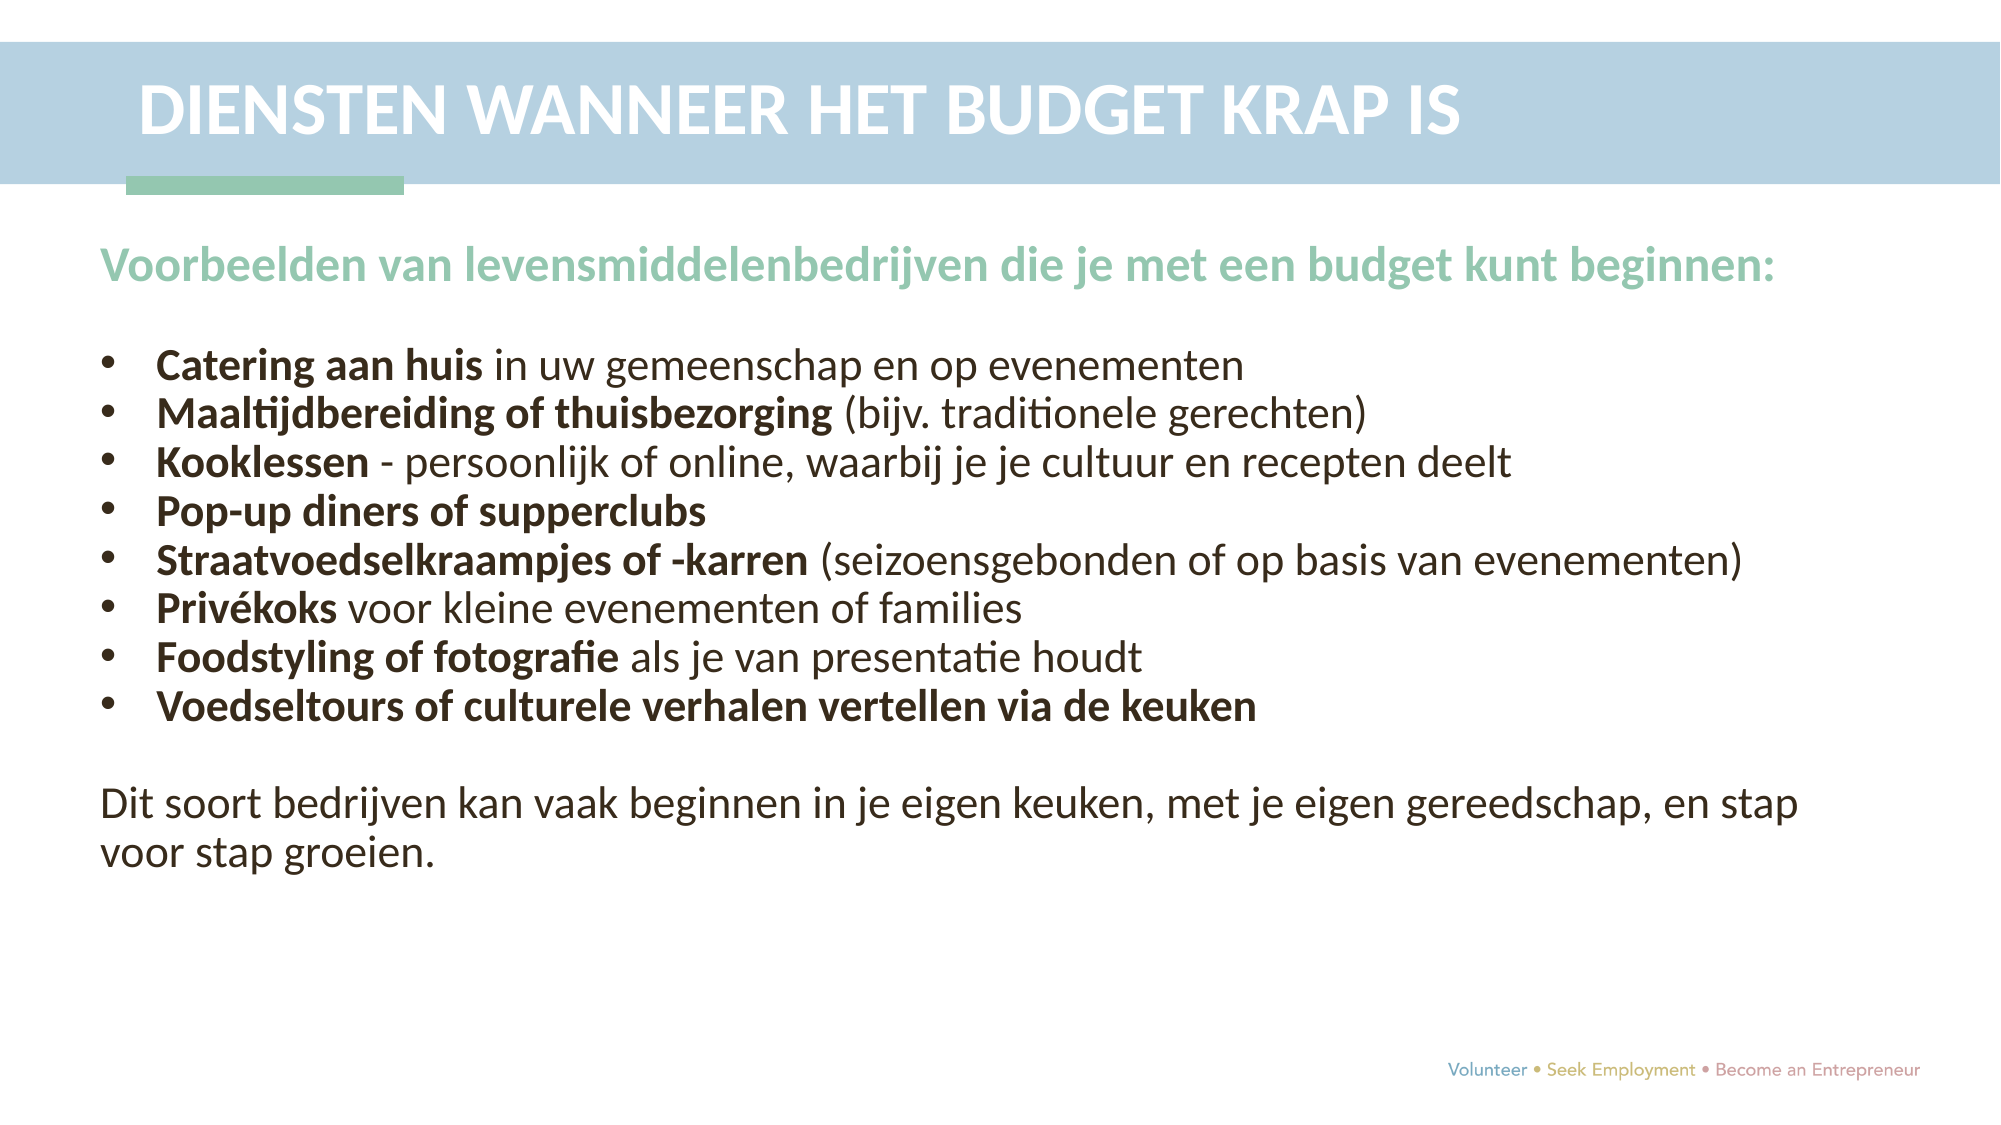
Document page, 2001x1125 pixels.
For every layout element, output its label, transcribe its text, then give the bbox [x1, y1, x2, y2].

text_box Voorbeelden van levensmiddelenbedrijven die je met een budget kunt beginnen: Catering aan huis in uw gemeenschap en op evenementen Maaltijdbereiding of thuisbezorging (bijv. traditionele gerechten) Kooklessen - persoonlijk of online, waarbij je je cultuur en recepten deelt Pop-up diners of supperclubs Straatvoedselkraampjes of -karren (seizoensgebonden of op basis van evenementen) Privékoks voor kleine evenementen of families Foodstyling of fotografie als je van presentatie houdt Voedseltours of culturele verhalen vertellen via de keuken Dit soort bedrijven kan vaak beginnen in je eigen keuken, met je eigen gereedschap, en stap voor stap groeien. [85, 235, 1833, 1002]
list DIENSTEN WANNEER HET BUDGET KRAP IS [123, 51, 1913, 170]
picture [1418, 1046, 1971, 1103]
